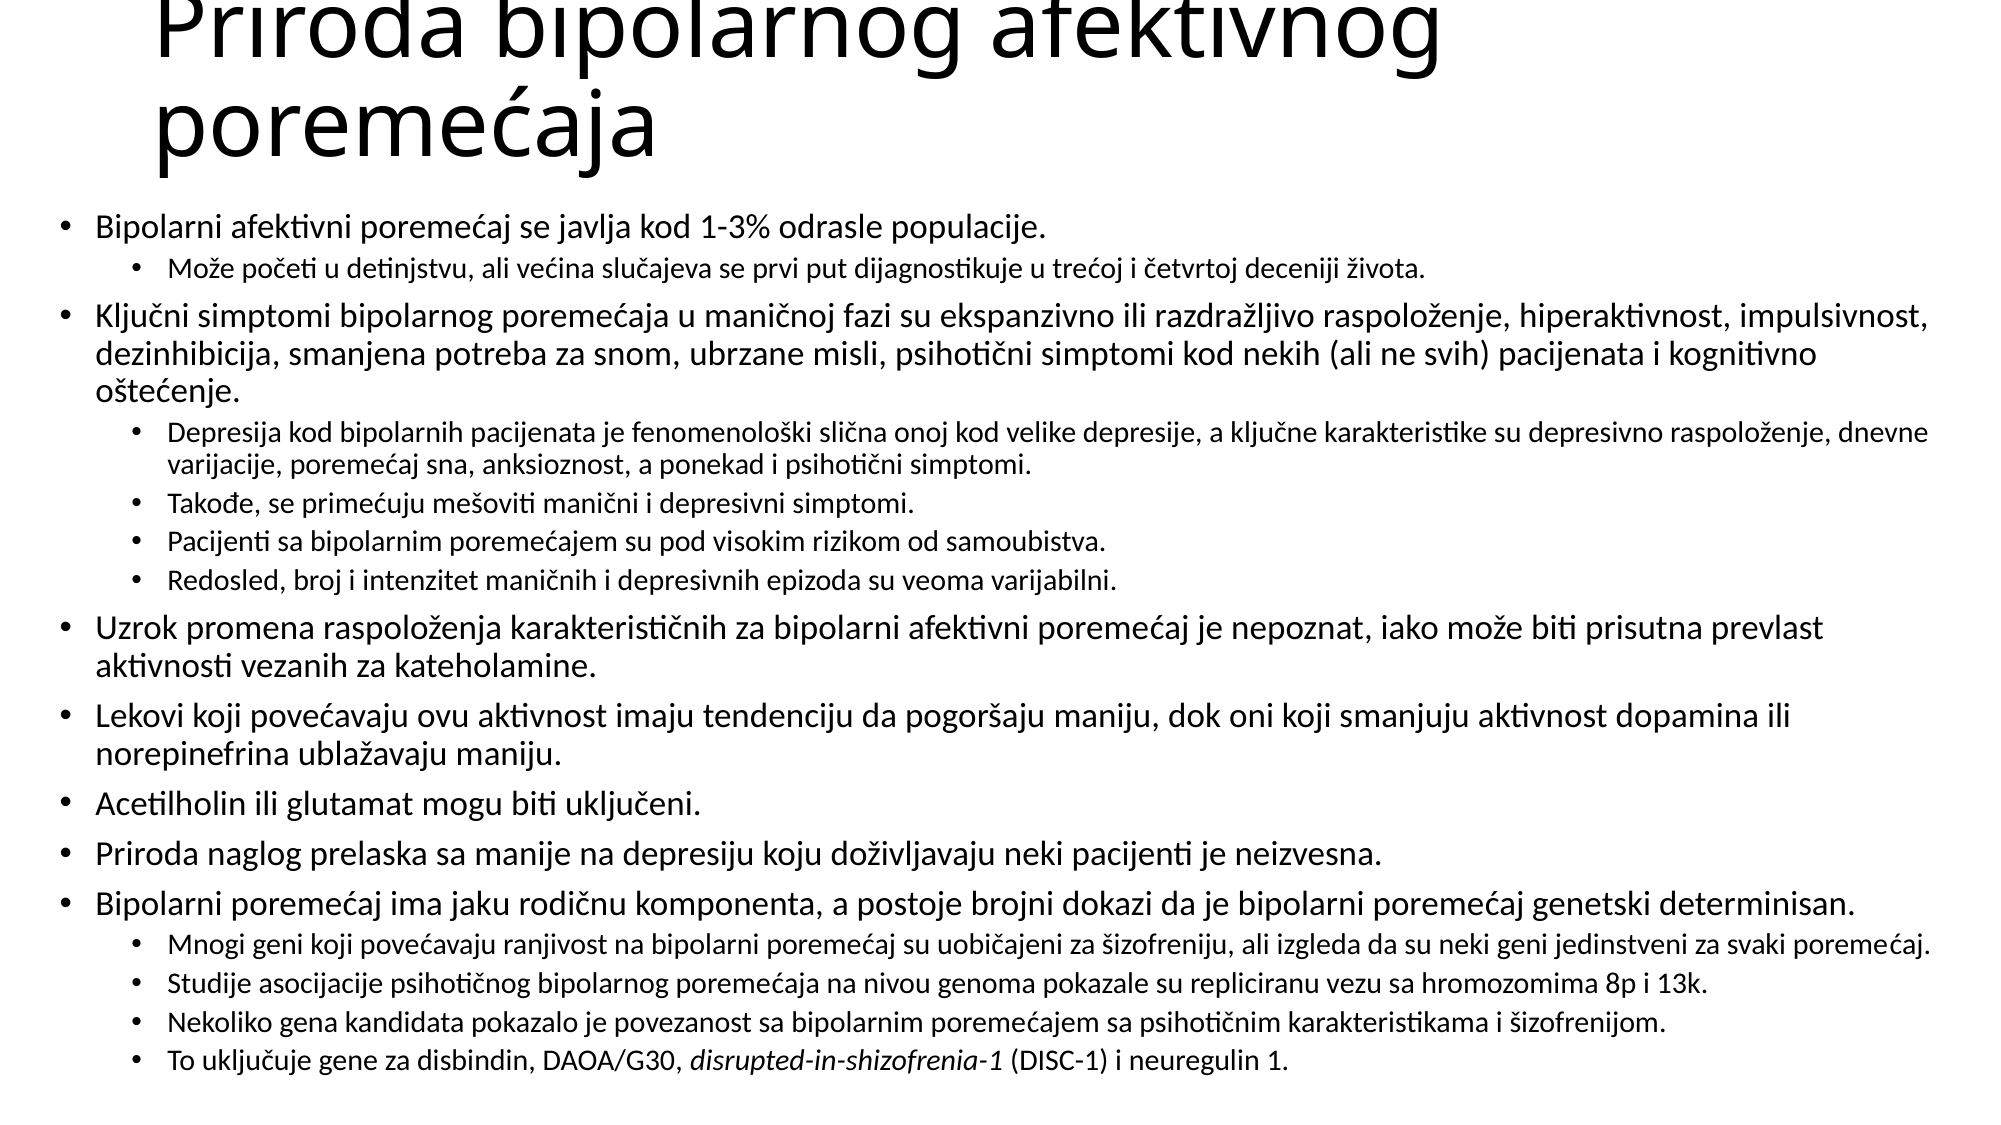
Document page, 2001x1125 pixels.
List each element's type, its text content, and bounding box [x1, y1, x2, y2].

list Bipolarni afektivni poremećaj se javlja kod 1-3% odrasle populacije. Može početi u detinjstvu, ali većina slučajeva se prvi put dijagnostikuje u trećoj i četvrtoj deceniji života. Ključni simptomi bipolarnog poremećaja u maničnoj fazi su ekspanzivno ili razdražljivo raspoloženje, hiperaktivnost, impulsivnost, dezinhibicija, smanjena potreba za snom, ubrzane misli, psihotični simptomi kod nekih (ali ne svih) pacijenata i kognitivno oštećenje. Depresija kod bipolarnih pacijenata je fenomenološki slična onoj kod velike depresije, a ključne karakteristike su depresivno raspoloženje, dnevne varijacije, poremećaj sna, anksioznost, a ponekad i psihotični simptomi. Takođe, se primećuju mešoviti manični i depresivni simptomi. Pacijenti sa bipolarnim poremećajem su pod visokim rizikom od samoubistva. Redosled, broj i intenzitet maničnih i depresivnih epizoda su veoma varijabilni. Uzrok promena raspoloženja karakterističnih za bipolarni afektivni poremećaj je nepoznat, iako može biti prisutna prevlast aktivnosti vezanih za kateholamine. Lekovi koji povećavaju ovu aktivnost imaju tendenciju da pogoršaju maniju, dok oni koji smanjuju aktivnost dopamina ili norepinefrina ublažavaju maniju. Acetilholin ili glutamat mogu biti uključeni. Priroda naglog prelaska sa manije na depresiju koju doživljavaju neki pacijenti je neizvesna. Bipolarni poremećaj ima jaku rodičnu komponenta, a postoje brojni dokazi da je bipolarni poremećaj genetski determinisan. Mnogi geni koji povećavaju ranjivost na bipolarni poremećaj su uobičajeni za šizofreniju, ali izgleda da su neki geni jedinstveni za svaki poremećaj. Studije asocijacije psihotičnog bipolarnog poremećaja na nivou genoma pokazale su repliciranu vezu sa hromozomima 8p i 13k. Nekoliko gena kandidata pokazalo je povezanost sa bipolarnim poremećajem sa psihotičnim karakteristikama i šizofrenijom. To uključuje gene za disbindin, DAOA/G30, disrupted-in-shizofrenia-1 (DISC-1) i neuregulin 1. [44, 201, 1949, 1111]
title Priroda bipolarnog afektivnog poremećaja [137, 13, 1863, 141]
